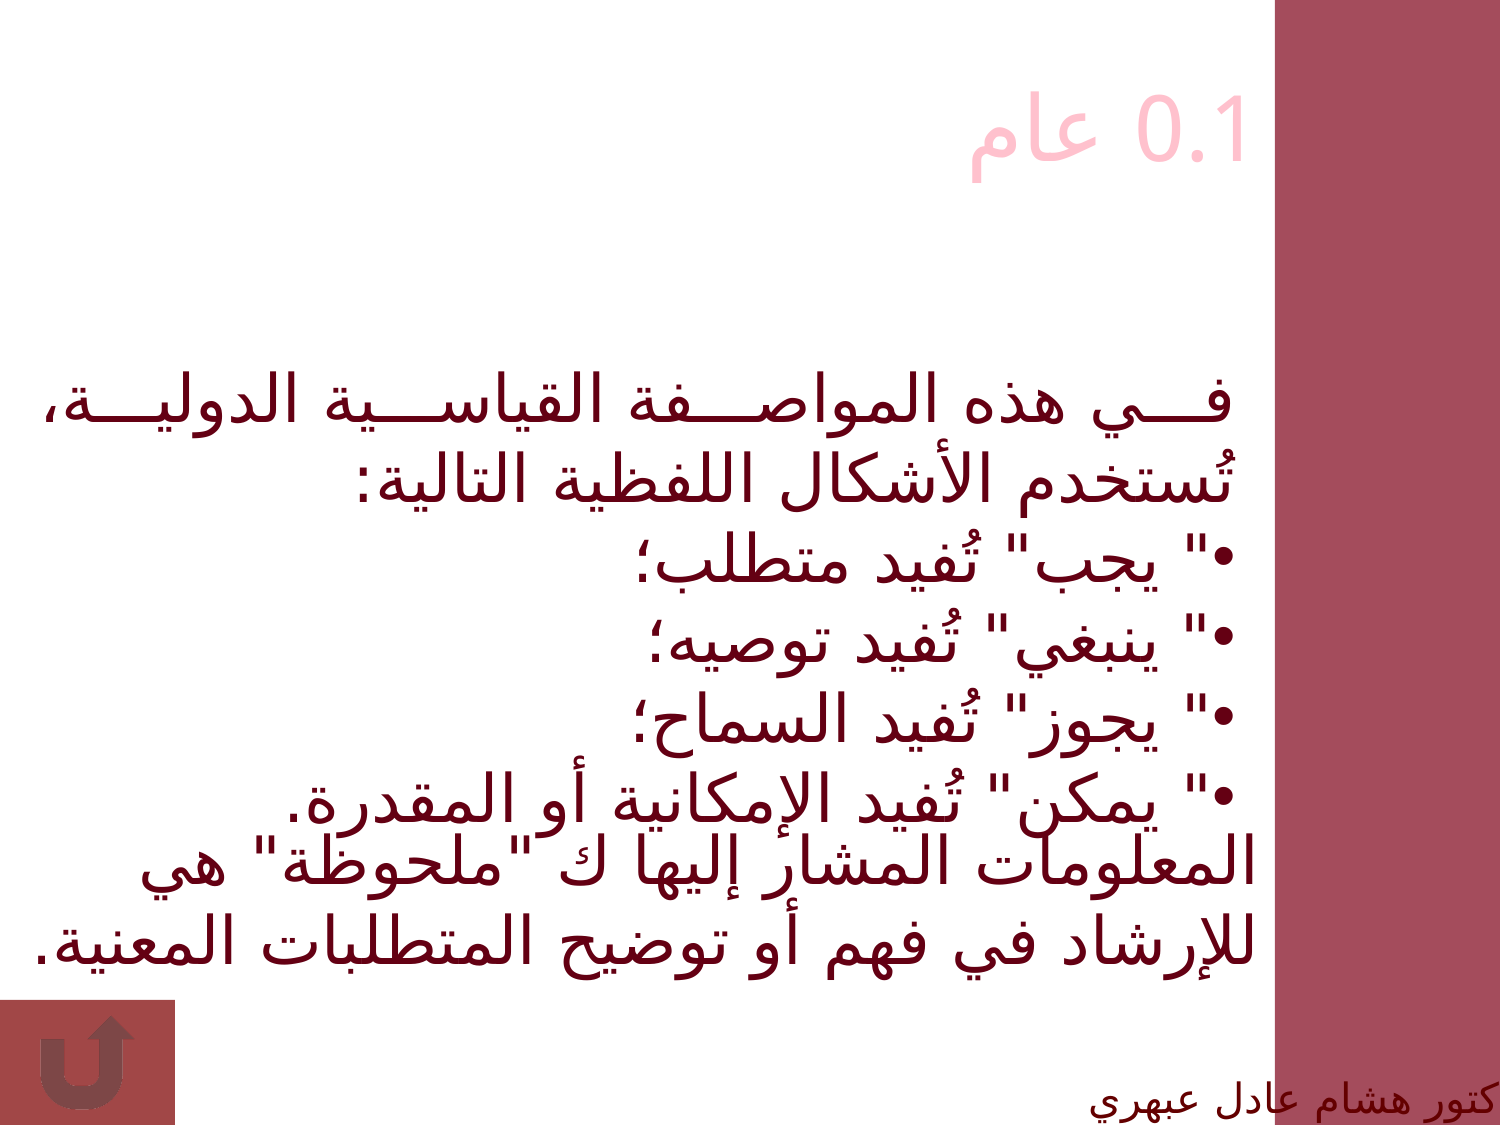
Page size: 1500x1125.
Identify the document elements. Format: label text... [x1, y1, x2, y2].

text_box [1273, 0, 1500, 1064]
text_box [0, 998, 177, 1125]
text_box في هذه المواصفة القياسية الدولية، تُستخدم الأشكال اللفظية التالية: " يجب" تُفيد متطلب؛ " ينبغي" تُفيد توصيه؛ " يجوز" تُفيد السماح؛ " يمكن" تُفيد الإمكانية أو المقدرة. [24, 348, 1250, 810]
text_box المعلومات المشار إليها ك "ملحوظة" هي للإرشاد في فهم أو توضيح المتطلبات المعنية. [0, 810, 1275, 986]
text_box 0.1 عام [0, 62, 1275, 188]
text_box الدكتور هشام عادل عبهري [1073, 1064, 1500, 1125]
